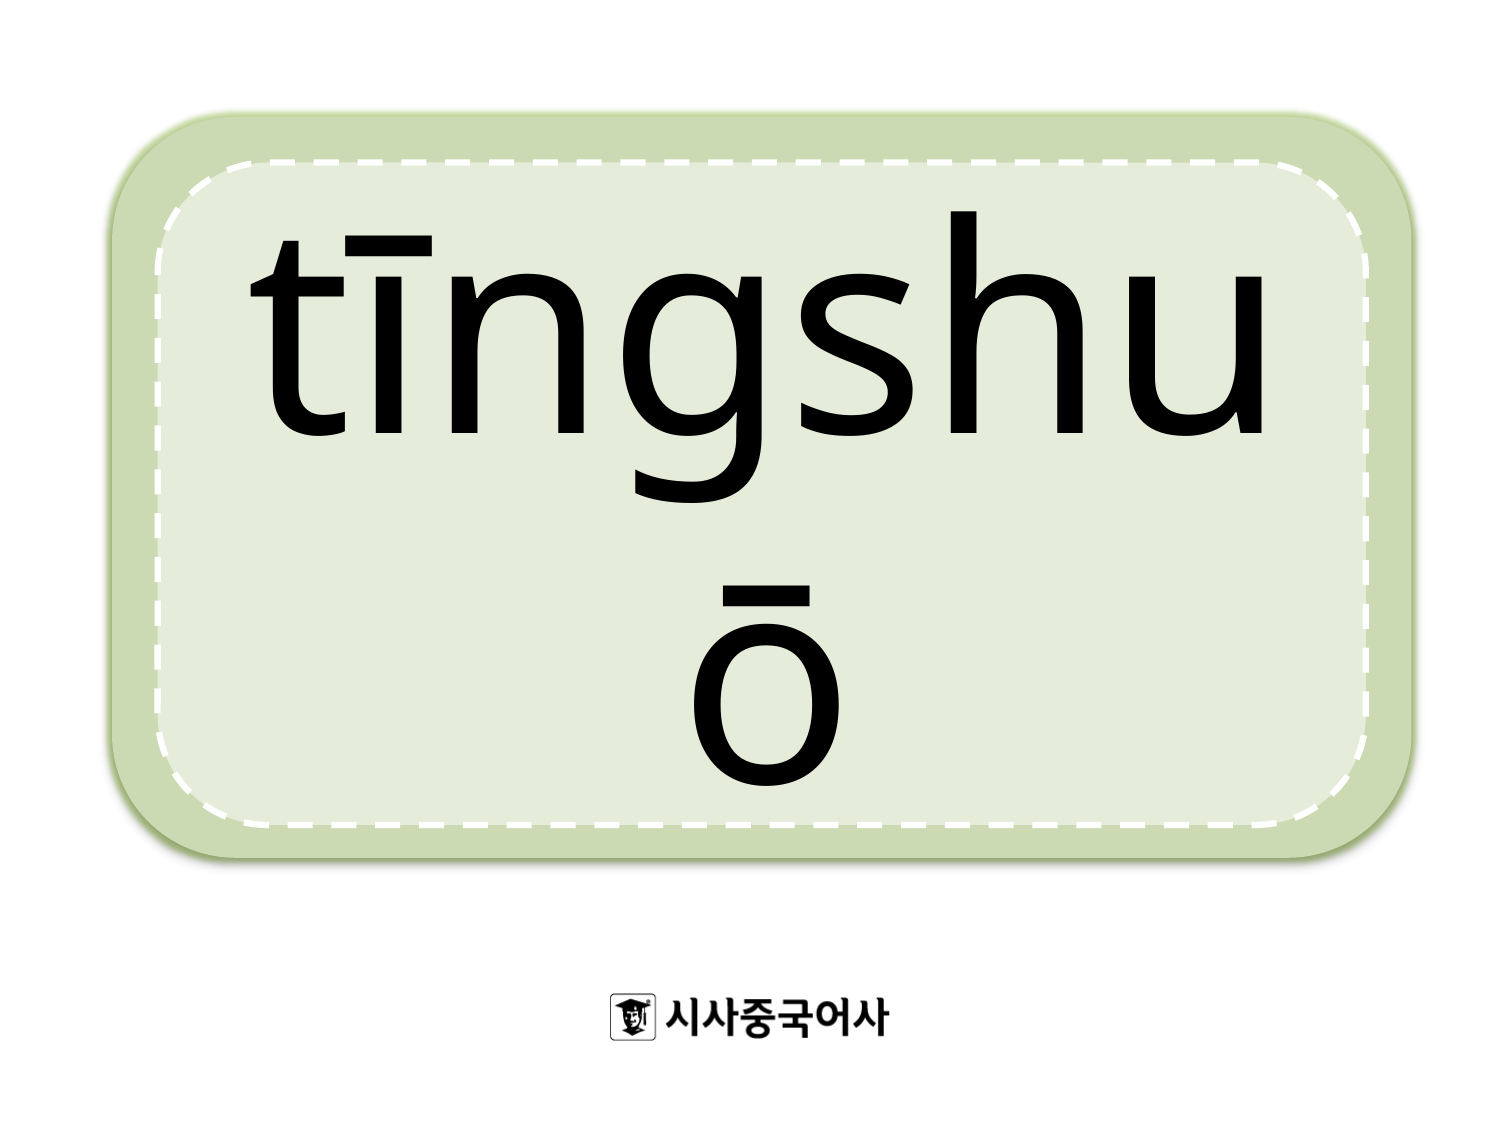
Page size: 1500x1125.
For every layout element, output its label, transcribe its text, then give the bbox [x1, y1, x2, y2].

text_box tīngshuō [162, 160, 1371, 824]
picture [602, 987, 898, 1047]
